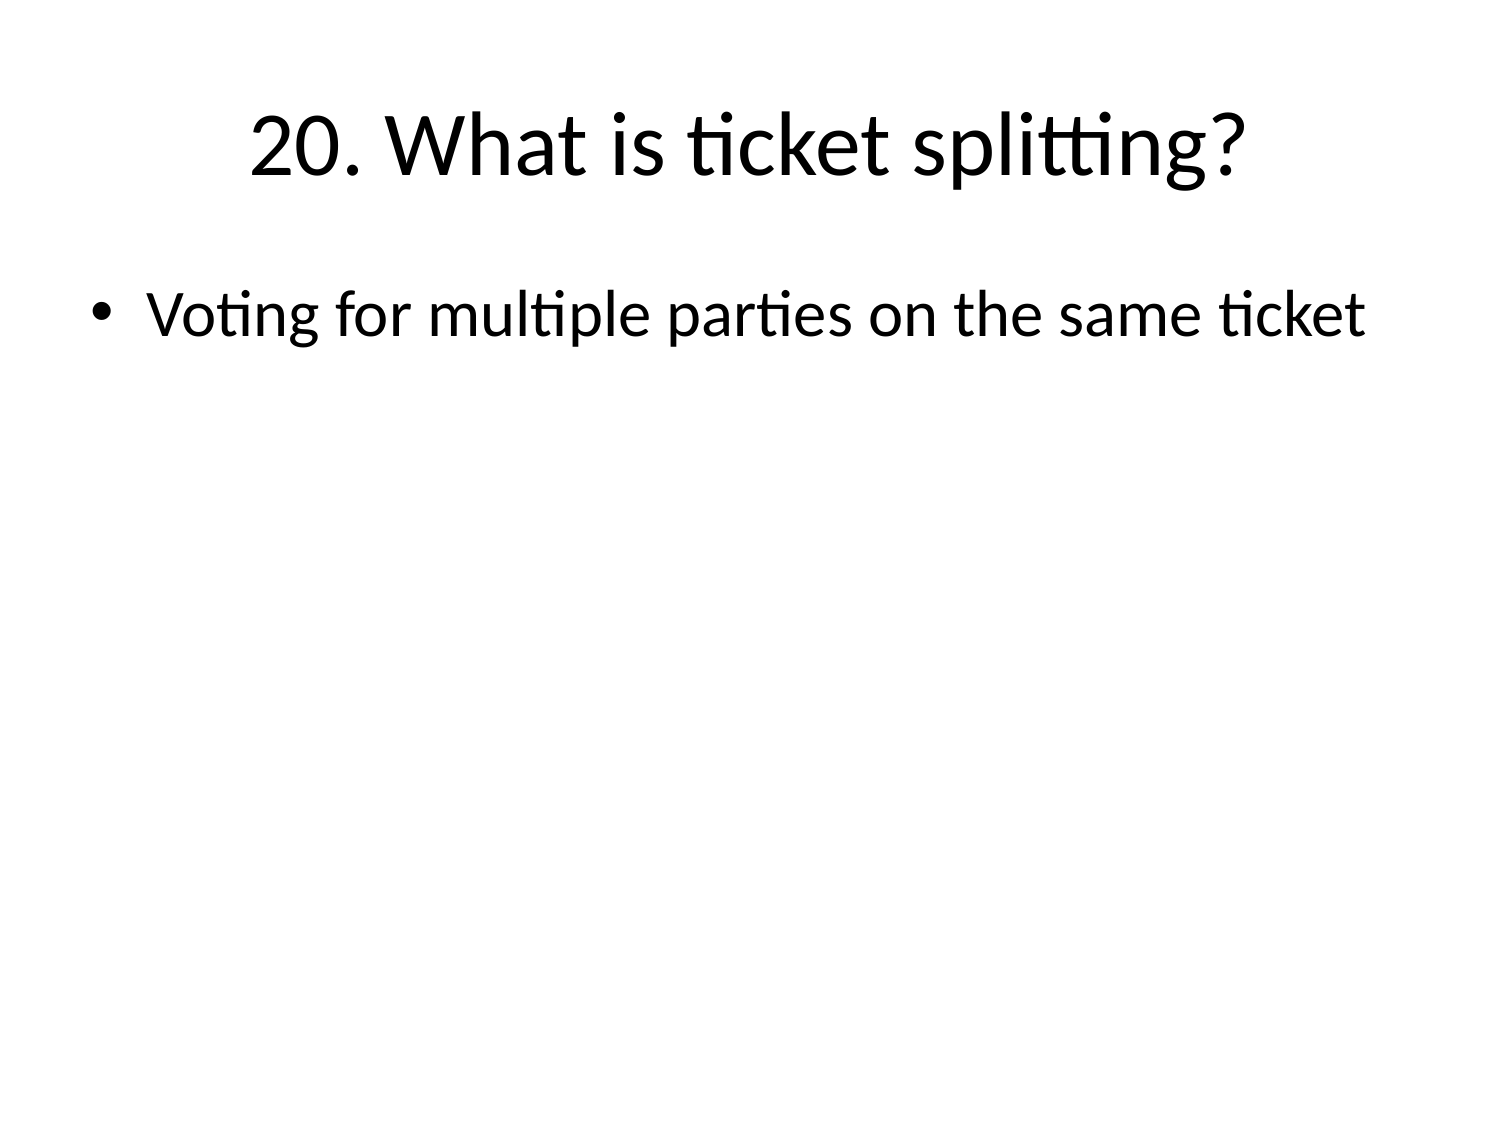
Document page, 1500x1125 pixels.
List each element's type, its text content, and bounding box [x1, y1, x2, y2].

title 20. What is ticket splitting? [75, 45, 1425, 233]
list Voting for multiple parties on the same ticket [75, 262, 1425, 1005]
